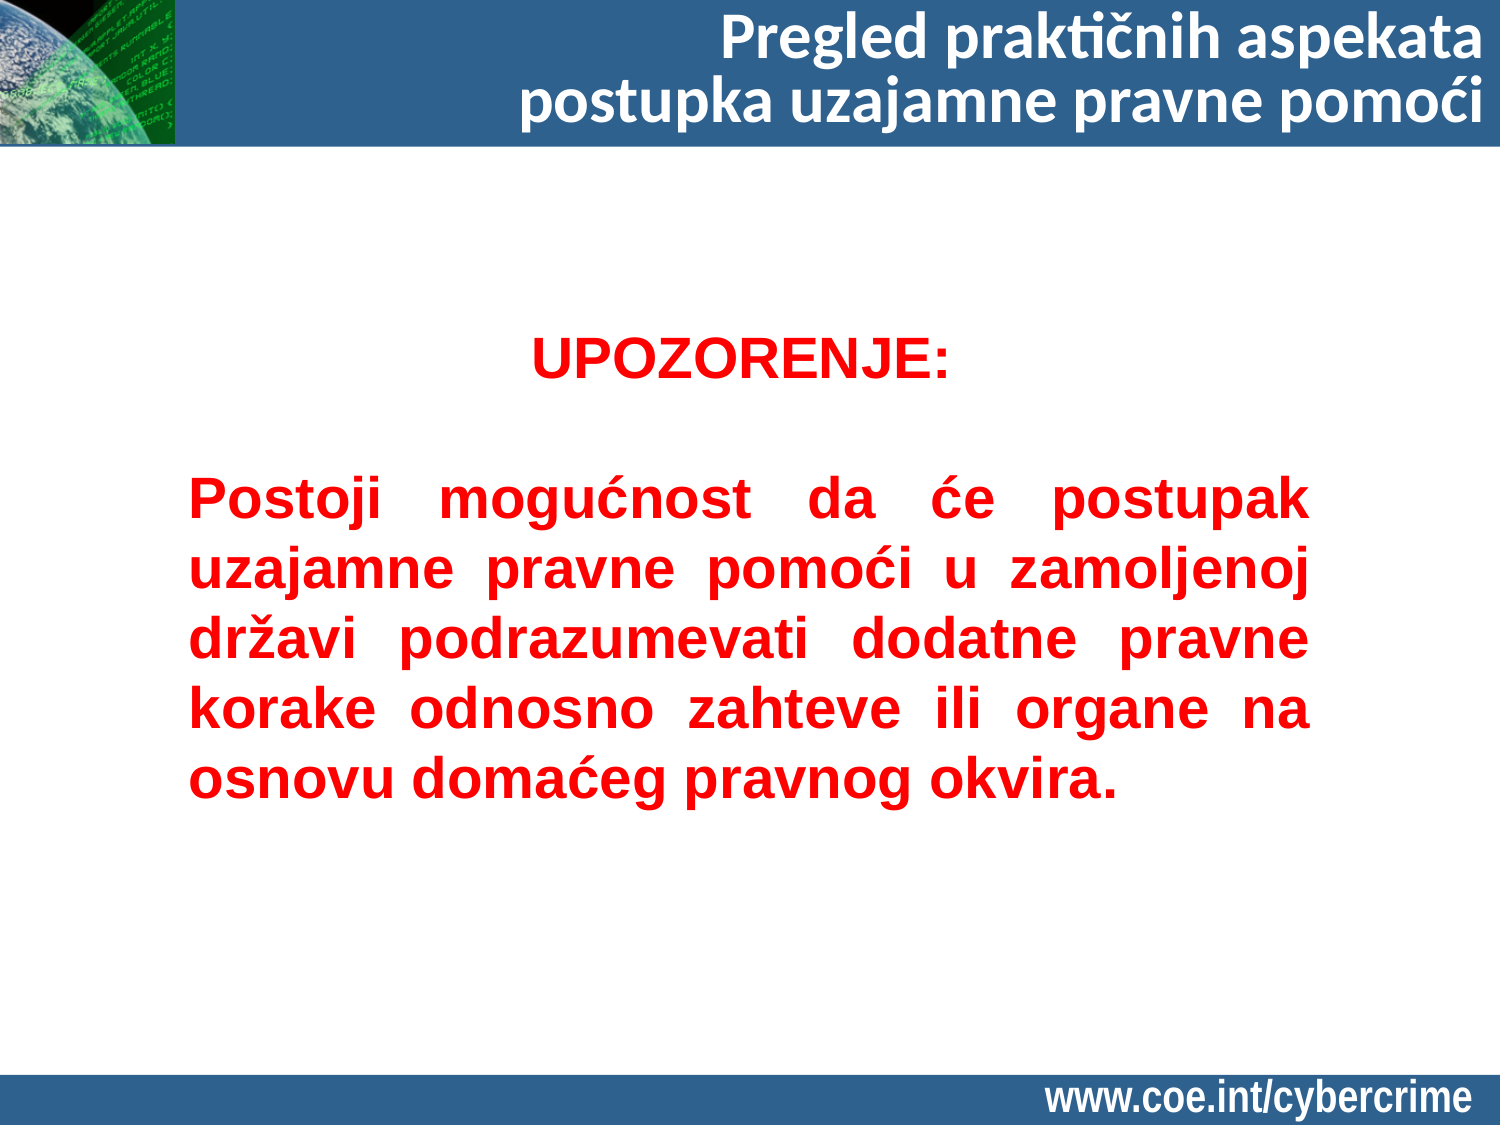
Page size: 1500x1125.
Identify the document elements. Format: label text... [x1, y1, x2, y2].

text_box UPOZORENJE: Postoji mogućnost da će postupak uzajamne pravne pomoći u zamoljenoj državi podrazumevati dodatne pravne korake odnosno zahteve ili organe na osnovu domaćeg pravnog okvira. [174, 312, 1326, 818]
text_box Pregled praktičnih aspekata postupka uzajamne pravne pomoći [177, 0, 1500, 149]
text_box www.coe.int/cybercrime [1030, 1059, 1500, 1125]
text_box [0, 1073, 1030, 1125]
picture [0, 0, 175, 144]
